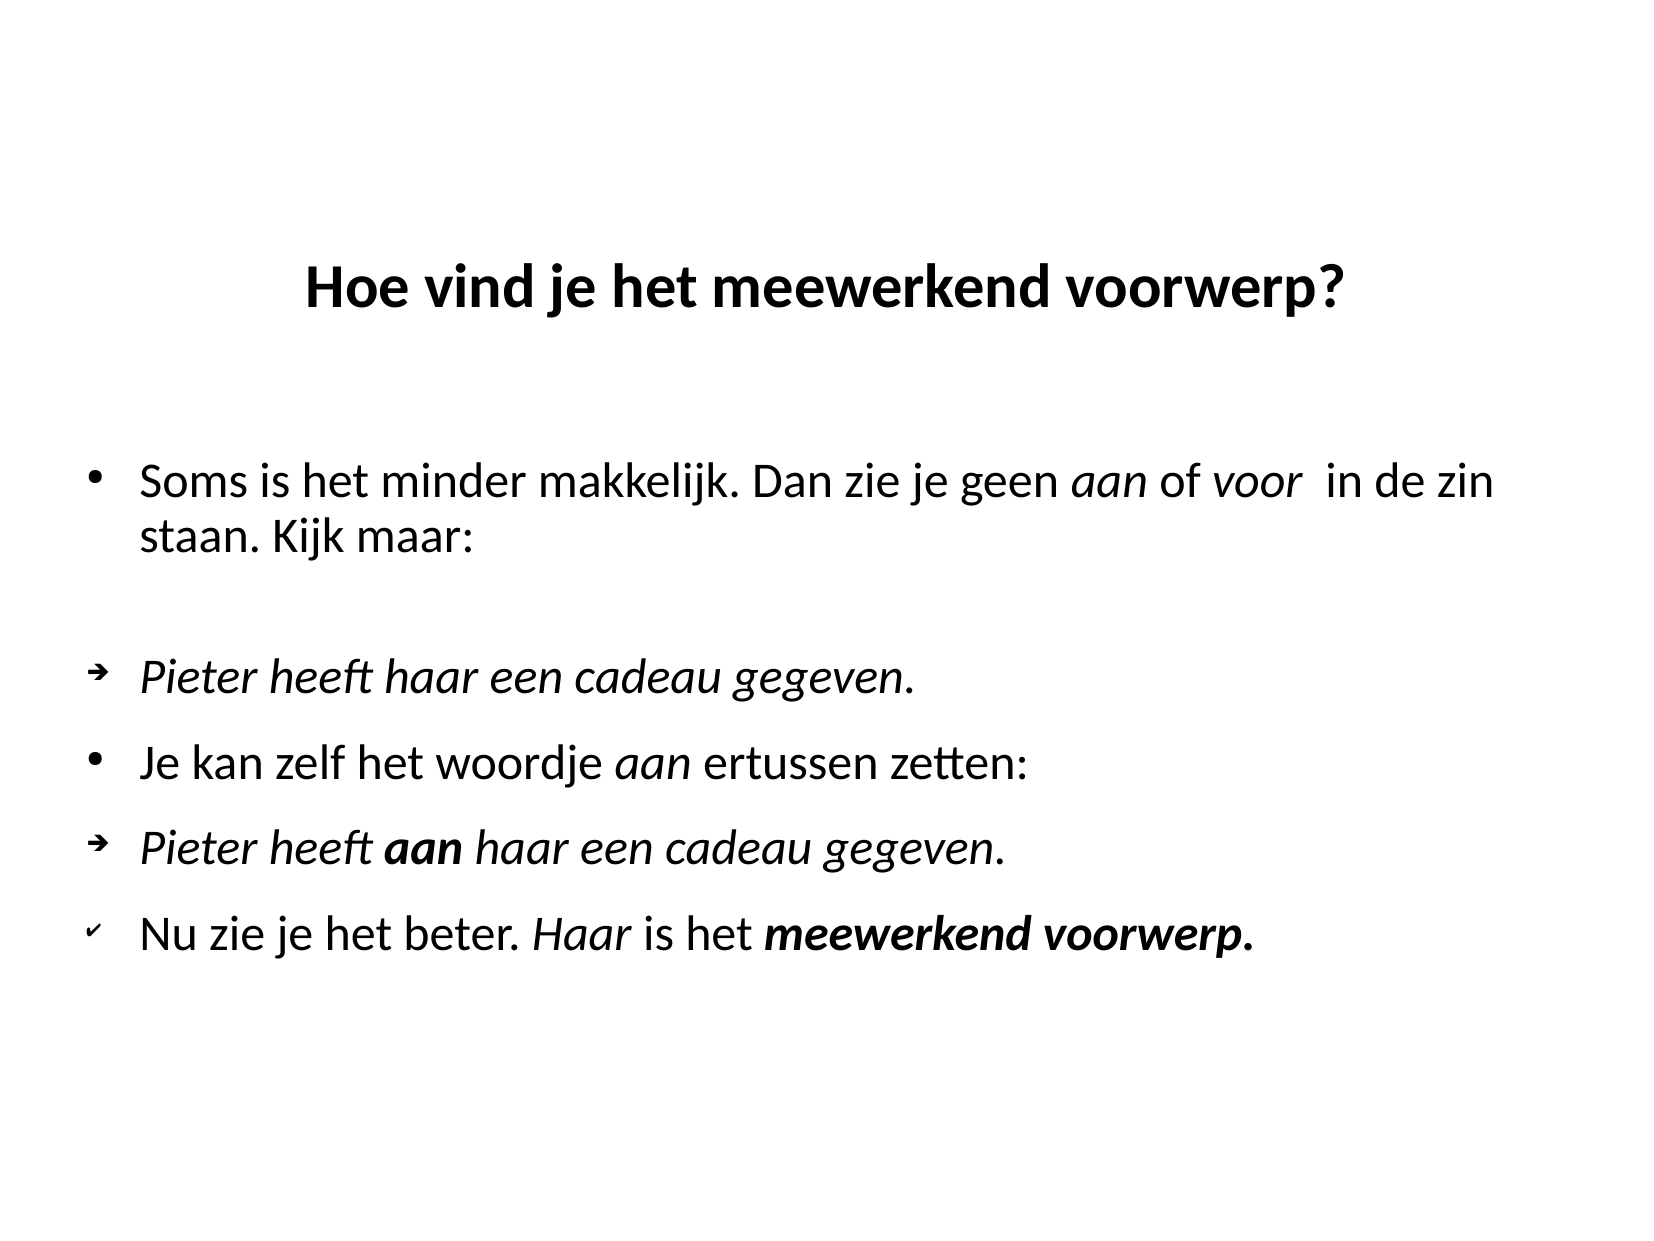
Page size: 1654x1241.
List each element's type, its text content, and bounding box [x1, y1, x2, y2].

list Soms is het minder makkelijk. Dan zie je geen aan of voor in de zin staan. Kijk maar: Pieter heeft haar een cadeau gegeven. Je kan zelf het woordje aan ertussen zetten: Pieter heeft aan haar een cadeau gegeven. Nu zie je het beter. Haar is het meewerkend voorwerp. [68, 302, 1524, 1022]
title Hoe vind je het meewerkend voorwerp? [82, 183, 1571, 391]
